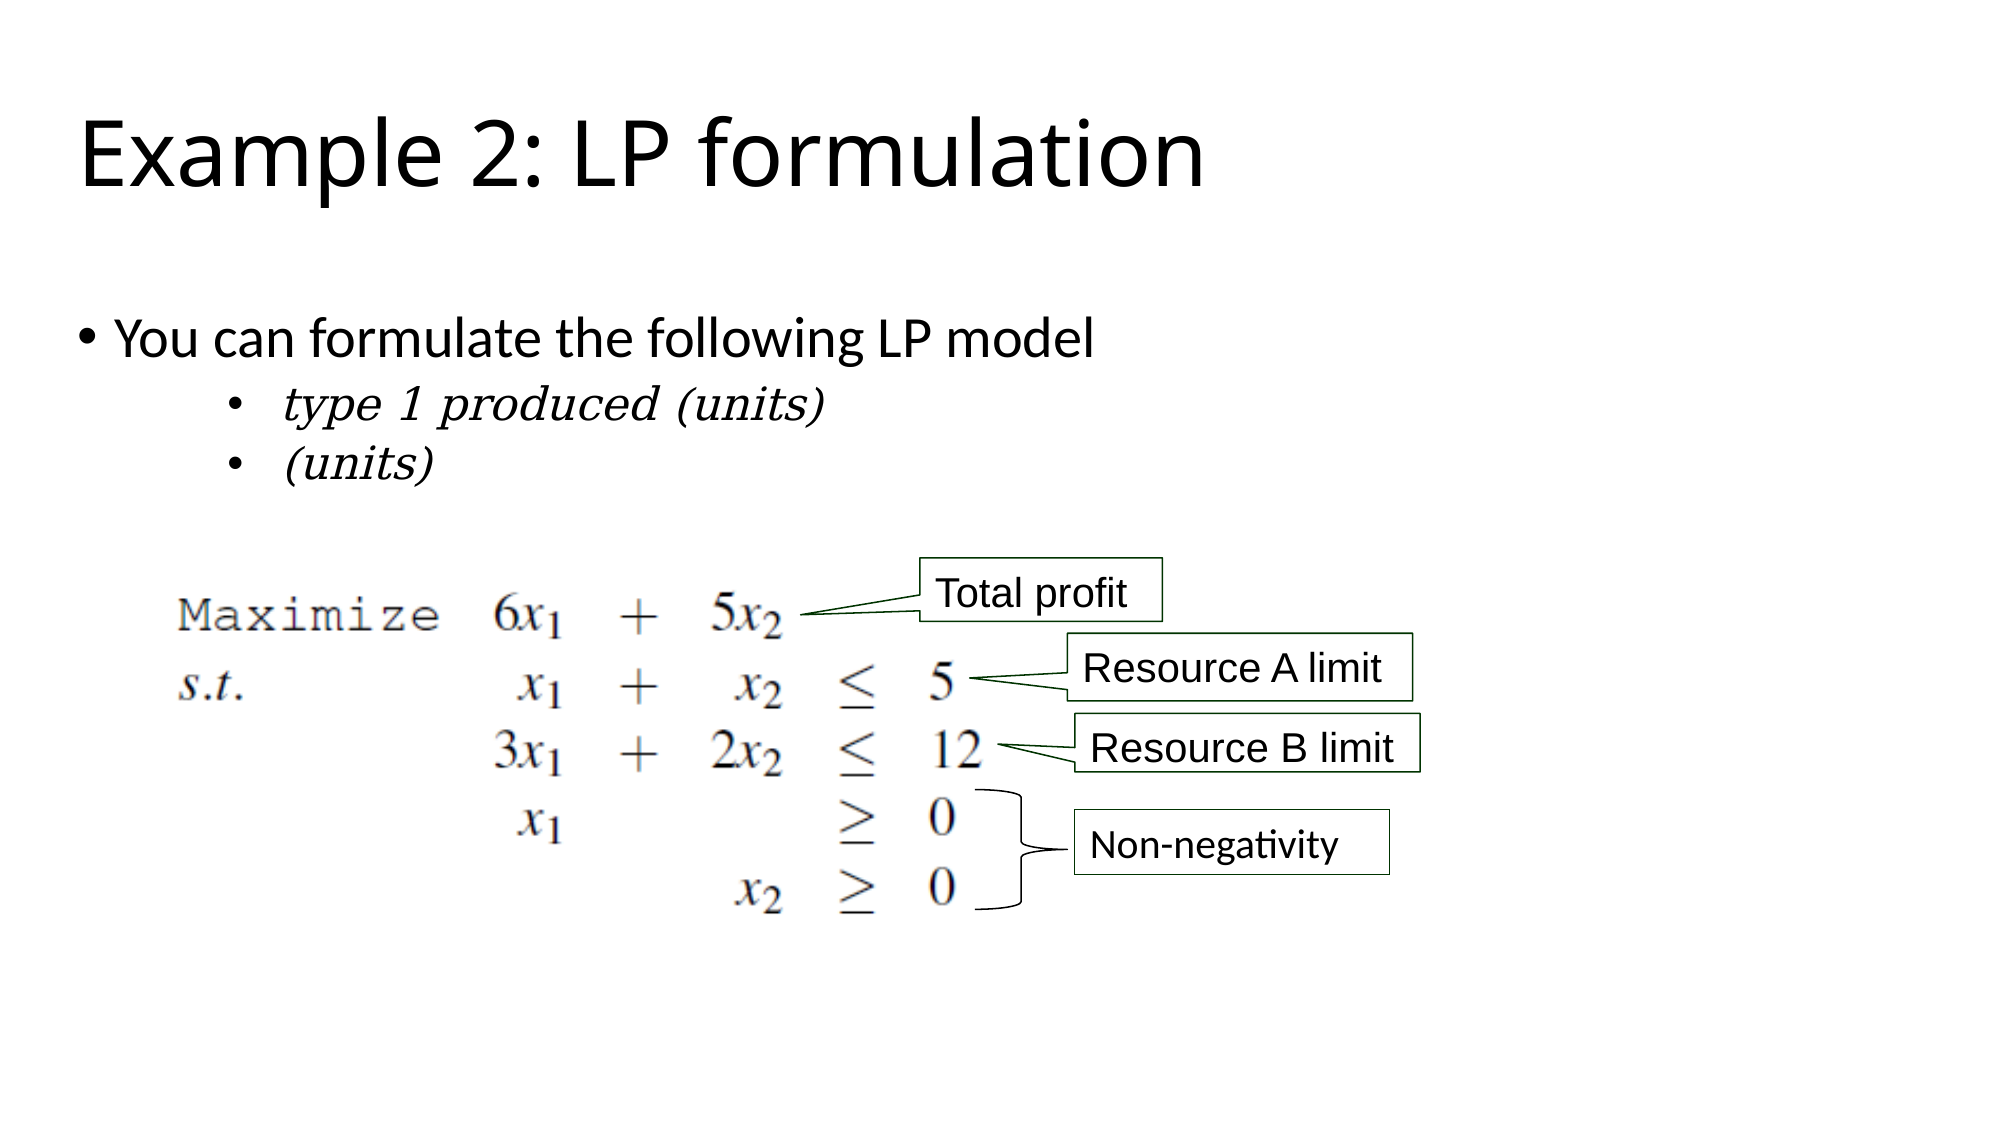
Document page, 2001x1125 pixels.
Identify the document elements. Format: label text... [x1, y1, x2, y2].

text_box [1005, 791, 1068, 908]
text_box Resource A limit [1005, 633, 1413, 701]
text_box Resource B limit [1005, 713, 1421, 772]
text_box Non-negativity [1074, 809, 1390, 875]
text_box Total profit [1005, 557, 1163, 622]
text_box Example 2: LP formulation [62, 99, 1438, 288]
picture [149, 540, 1005, 950]
